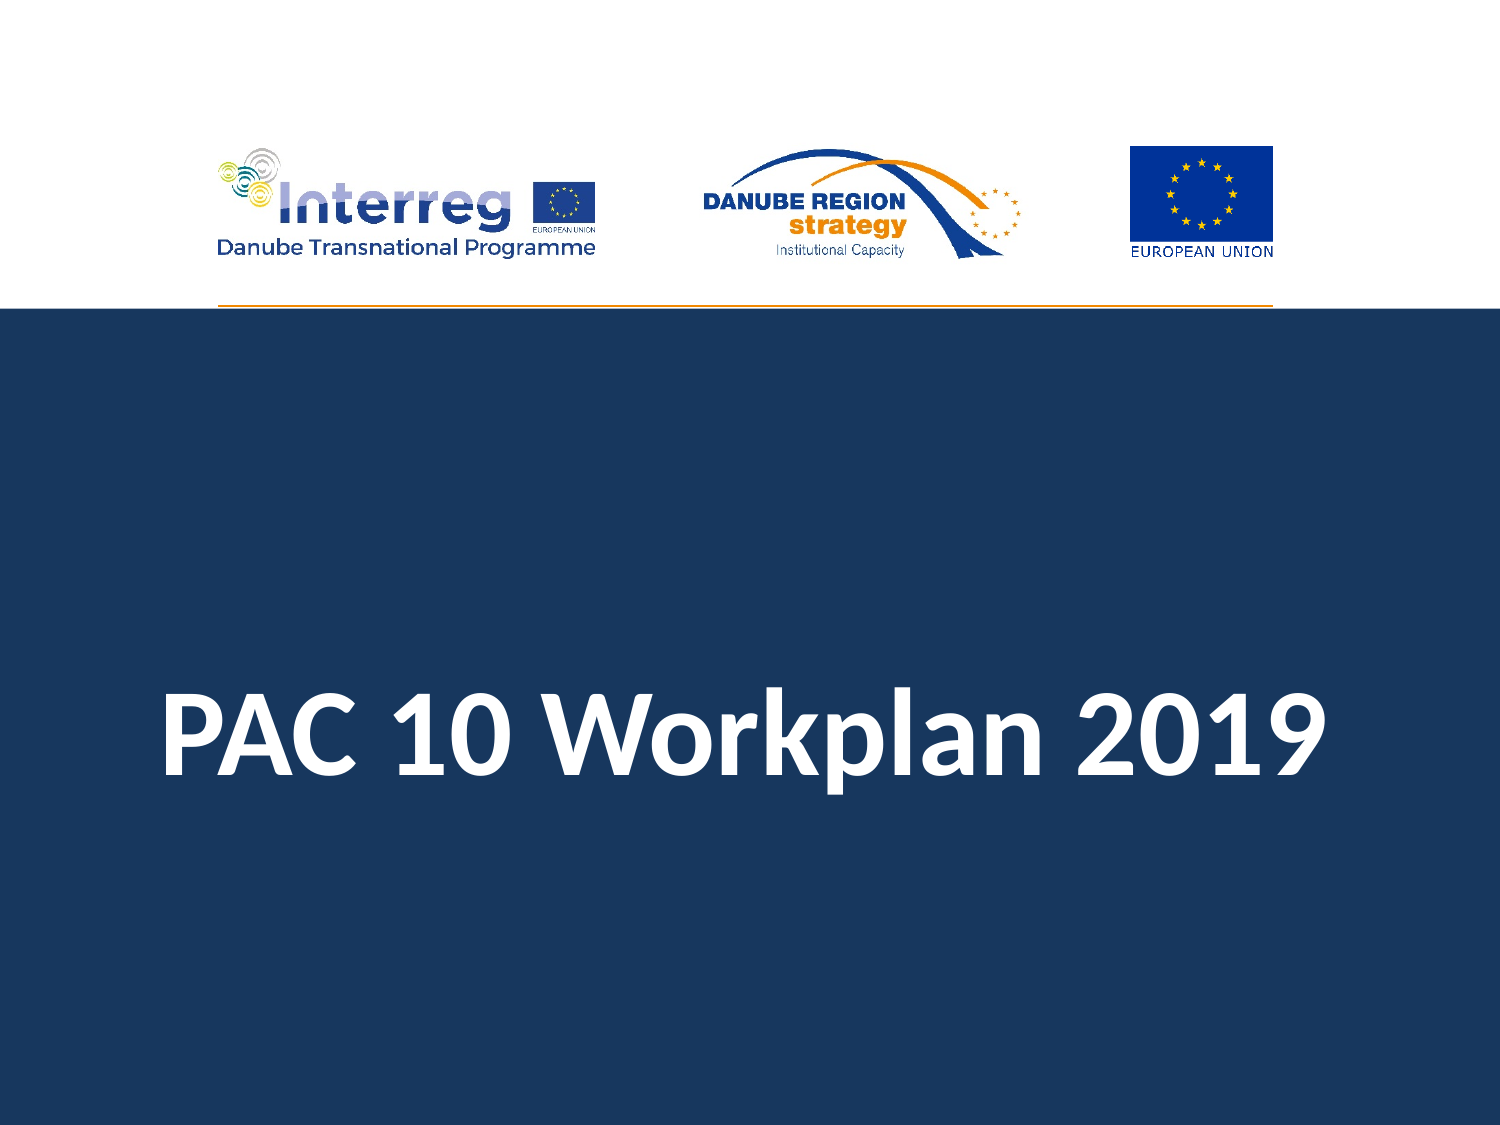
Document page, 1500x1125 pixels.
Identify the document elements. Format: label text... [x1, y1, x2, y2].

list PAC 10 Workplan 2019 [76, 468, 1412, 1059]
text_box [218, 131, 1273, 275]
text_box [0, 306, 1500, 1125]
